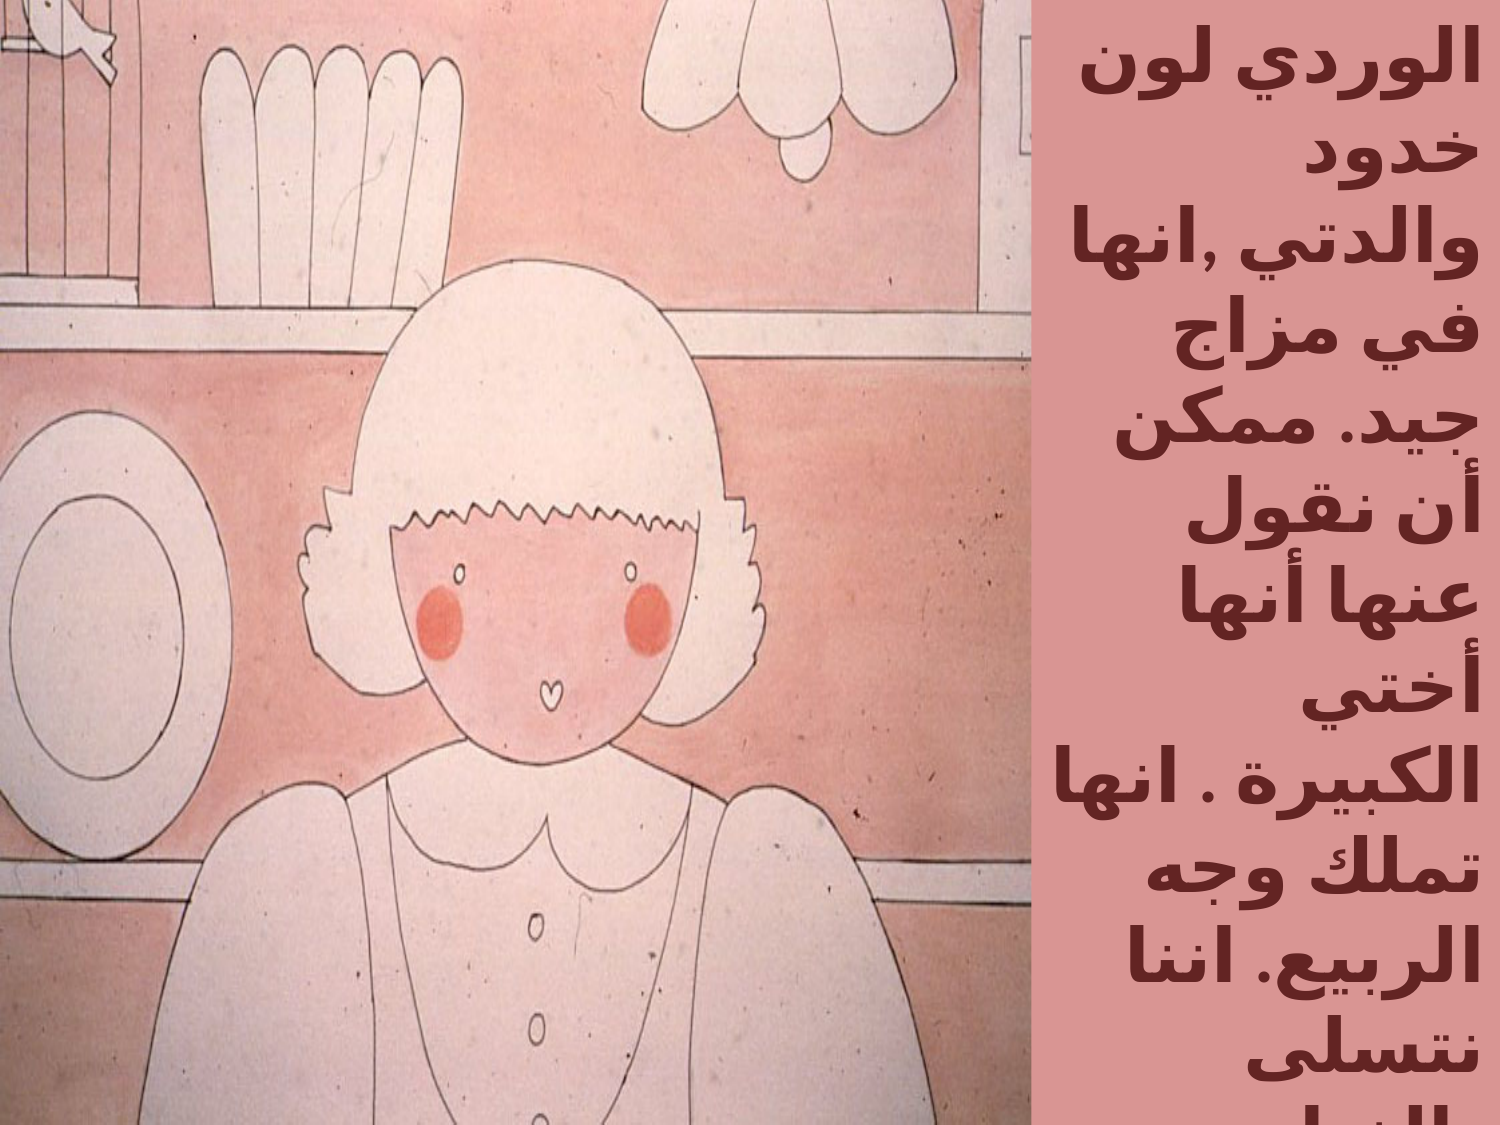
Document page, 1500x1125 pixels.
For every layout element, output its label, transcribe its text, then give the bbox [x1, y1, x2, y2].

text_box الوردي لون خدود والدتي ,انها في مزاج جيد. ممكن أن نقول عنها أنها أختي الكبيرة . انها تملك وجه الربيع. اننا نتسلى بالغناء والتنكر والتلوين لدي ثماني أقلام تلوين جميلة والآن يجب أن أغير. [1032, 0, 1500, 1125]
picture [0, 0, 1032, 1125]
